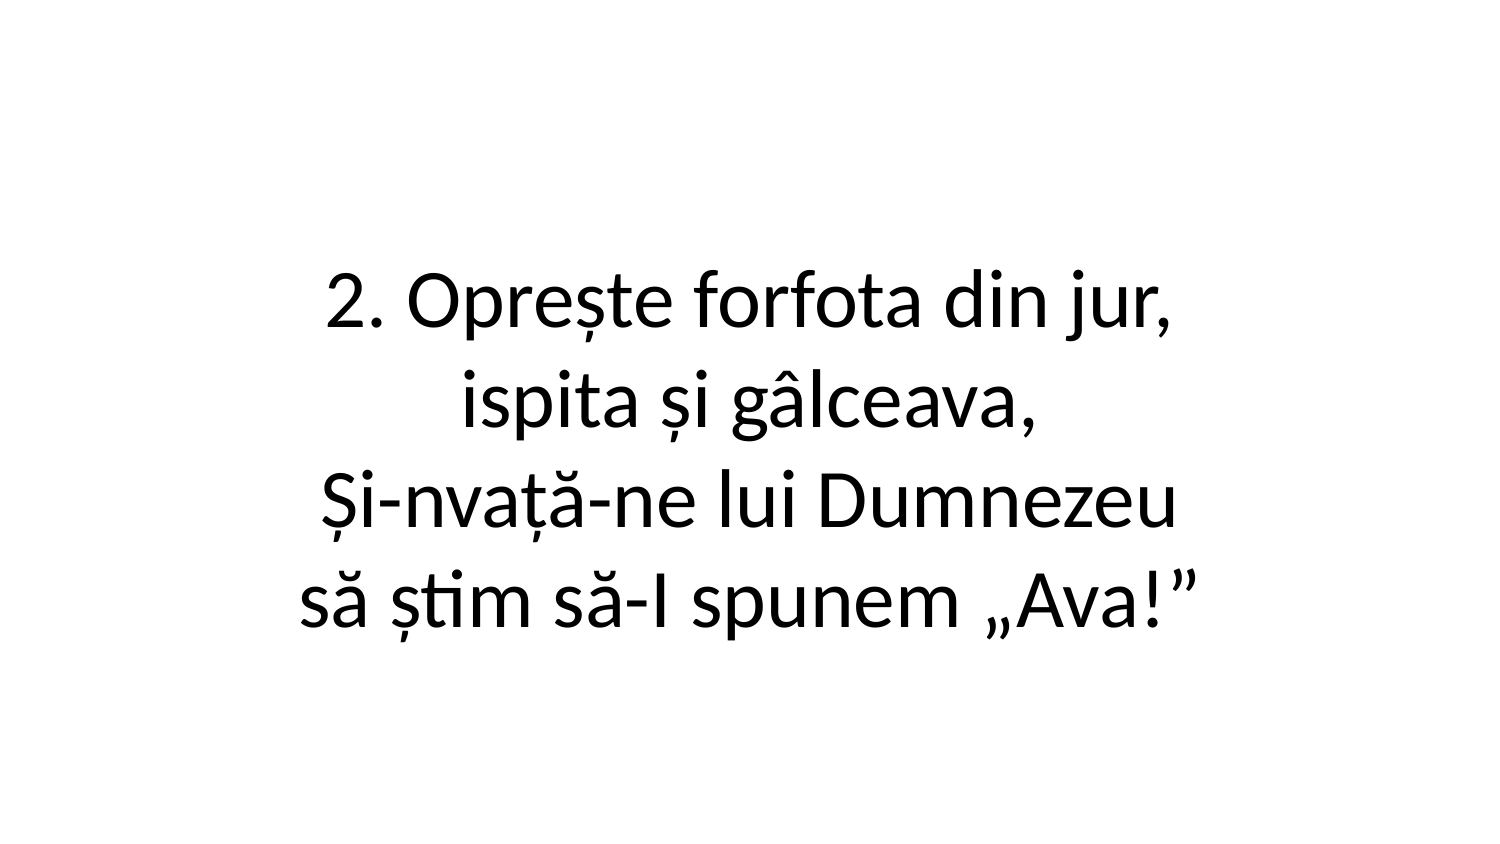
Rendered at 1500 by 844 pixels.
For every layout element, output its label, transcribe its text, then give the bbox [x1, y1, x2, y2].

text_box 2. Oprește forfota din jur, ispita și gâlceava, Și-nvață-ne lui Dumnezeu să știm să-I spunem „Ava!” [283, 192, 1217, 652]
